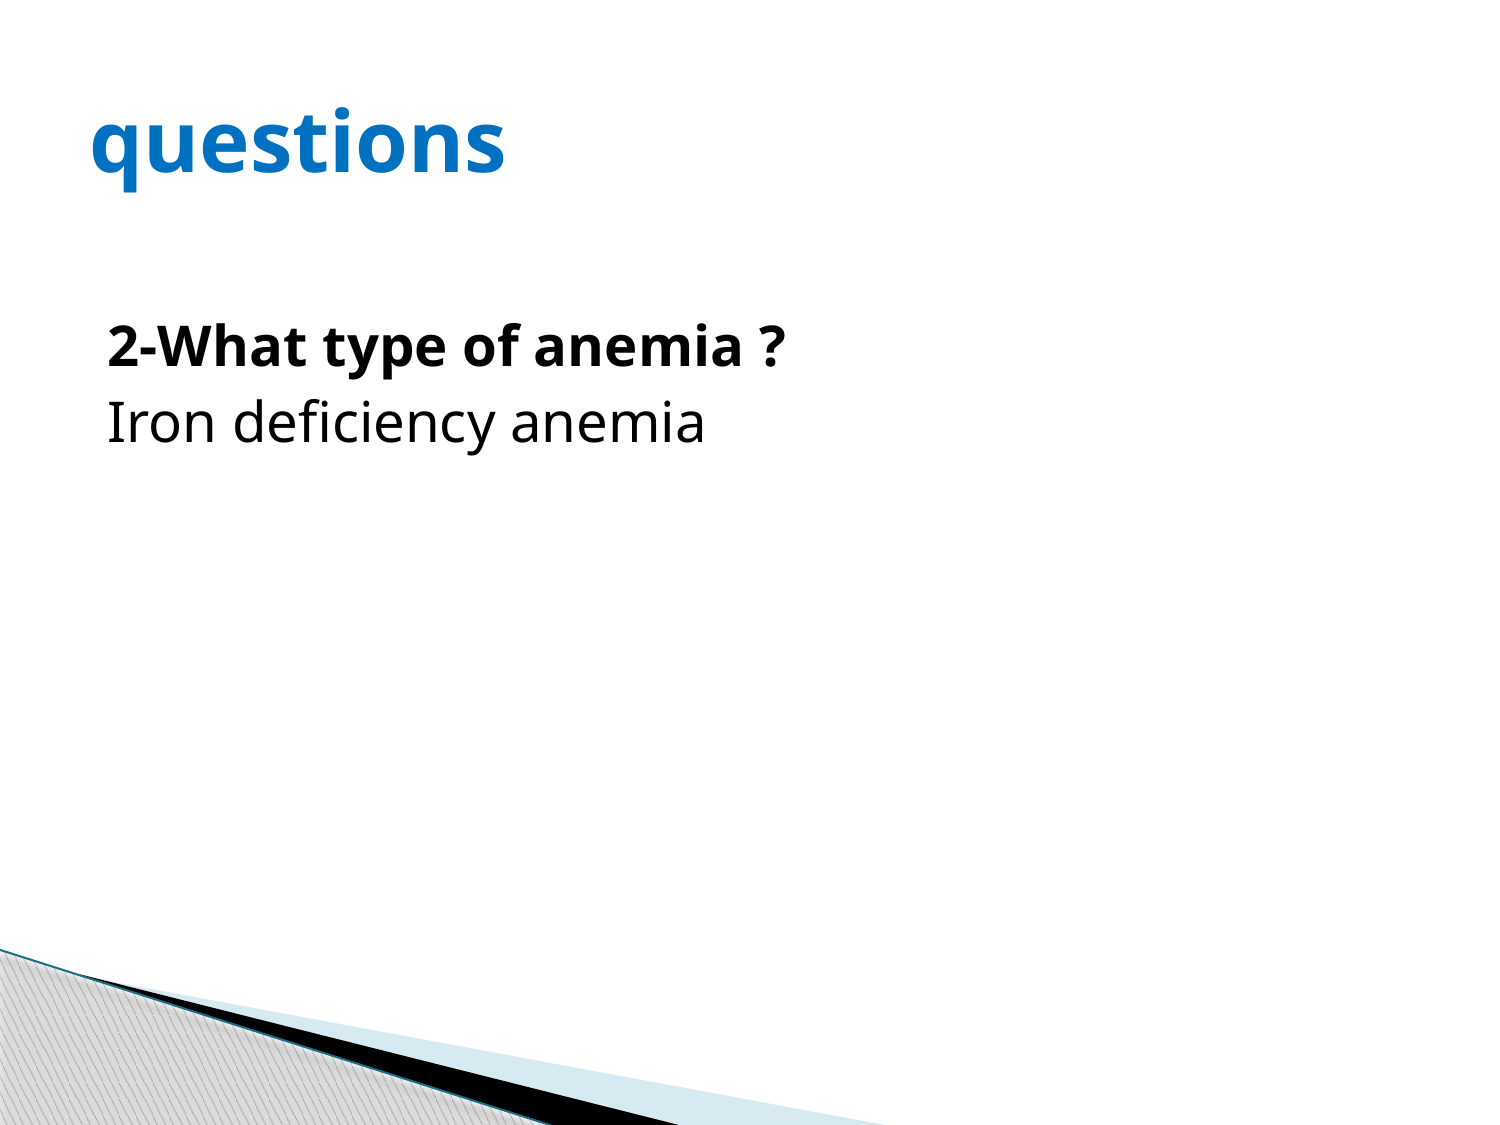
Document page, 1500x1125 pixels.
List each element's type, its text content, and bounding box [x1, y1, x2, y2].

title questions [75, 45, 1425, 233]
list 2-What type of anemia ? Iron deficiency anemia [75, 302, 1425, 1005]
